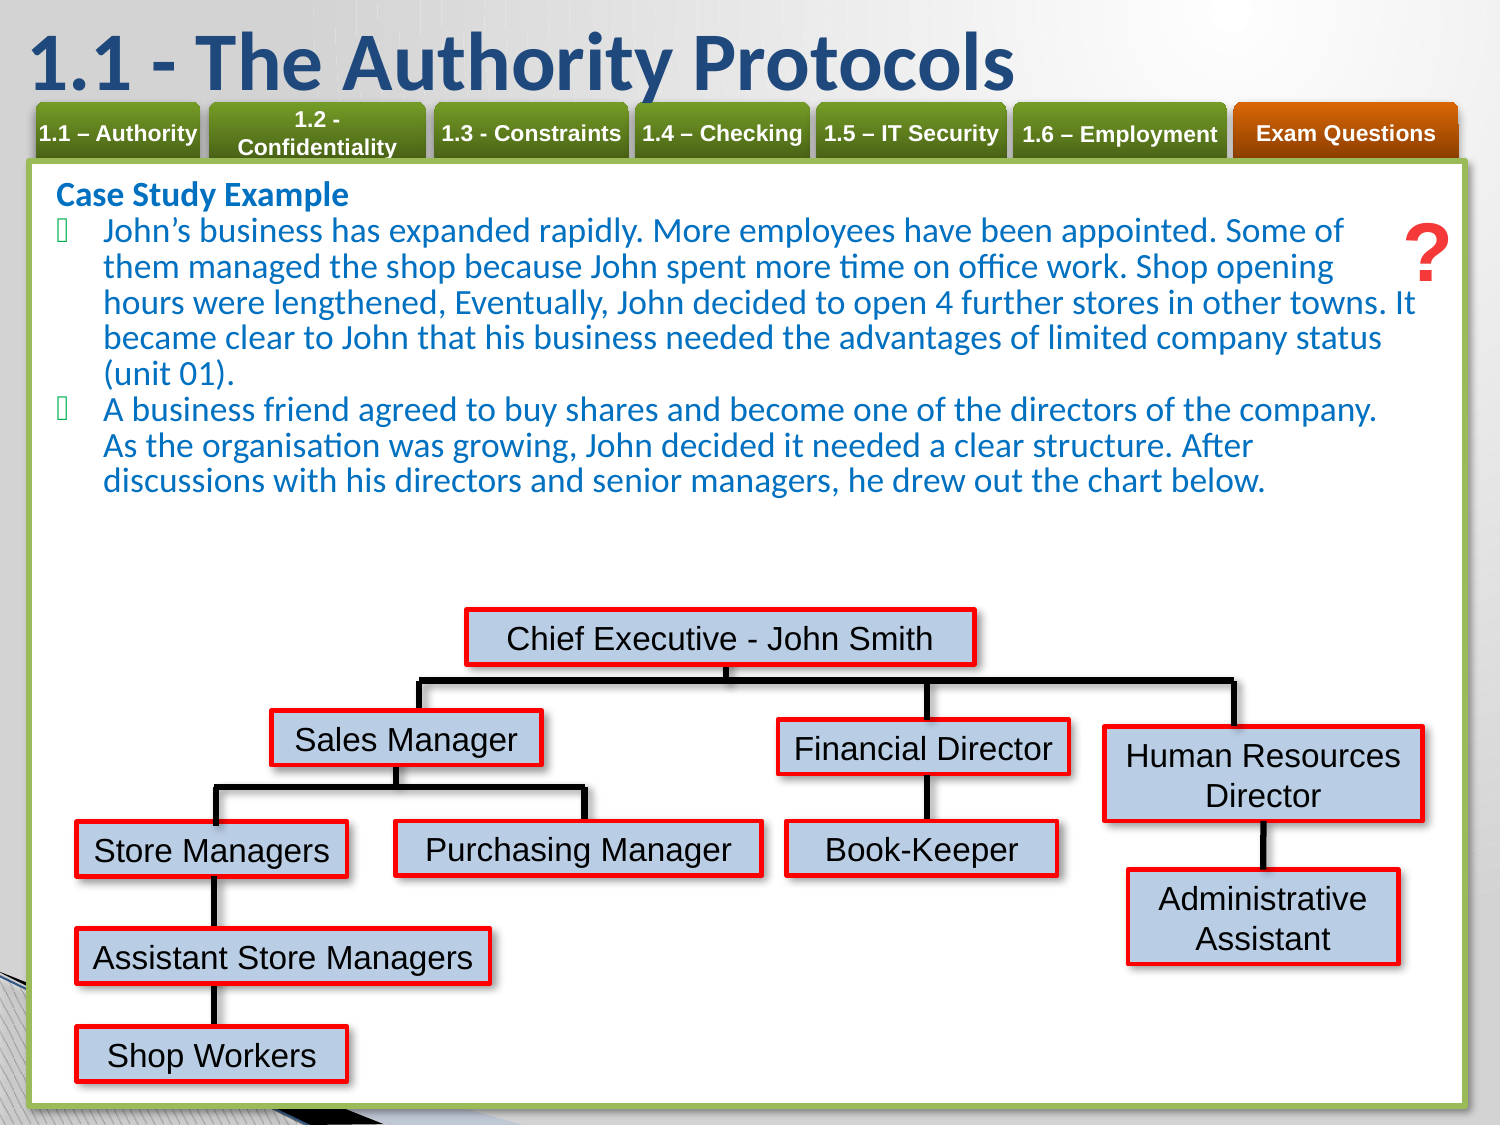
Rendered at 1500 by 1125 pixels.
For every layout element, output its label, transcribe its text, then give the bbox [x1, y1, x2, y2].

text_box ? [1387, 190, 1447, 306]
text_box Administrative Assistant [1128, 869, 1399, 965]
text_box Book-Keeper [786, 820, 1058, 876]
text_box Shop Workers [76, 1026, 347, 1082]
text_box Financial Director [778, 719, 1069, 775]
text_box Assistant Store Managers [76, 928, 209, 984]
table_header Case Study Example John’s business has expanded rapidly. More employees have been appointed. Some of them managed the shop because John spent more time on office work. Shop opening hours were lengthened, Eventually, John decided to open 4 further stores in other towns. It became clear to John that his business needed the advantages of limited company status (unit 01). A business friend agreed to buy shares and become one of the directors of the company. As the organisation was growing, John decided it needed a clear structure. After discussions with his directors and senior managers, he drew out the chart below. [41, 173, 1435, 1059]
text_box Assistant Store Managers [219, 928, 491, 984]
text_box Human Resources Director [1104, 726, 1423, 821]
text_box Purchasing Manager [395, 820, 762, 876]
title 1.1 - The Authority Protocols [11, 11, 1465, 102]
text_box Store Managers [76, 821, 347, 877]
text_box Sales Manager [271, 710, 542, 766]
picture [281, 1114, 303, 1125]
text_box Chief Executive - John Smith [466, 609, 975, 665]
